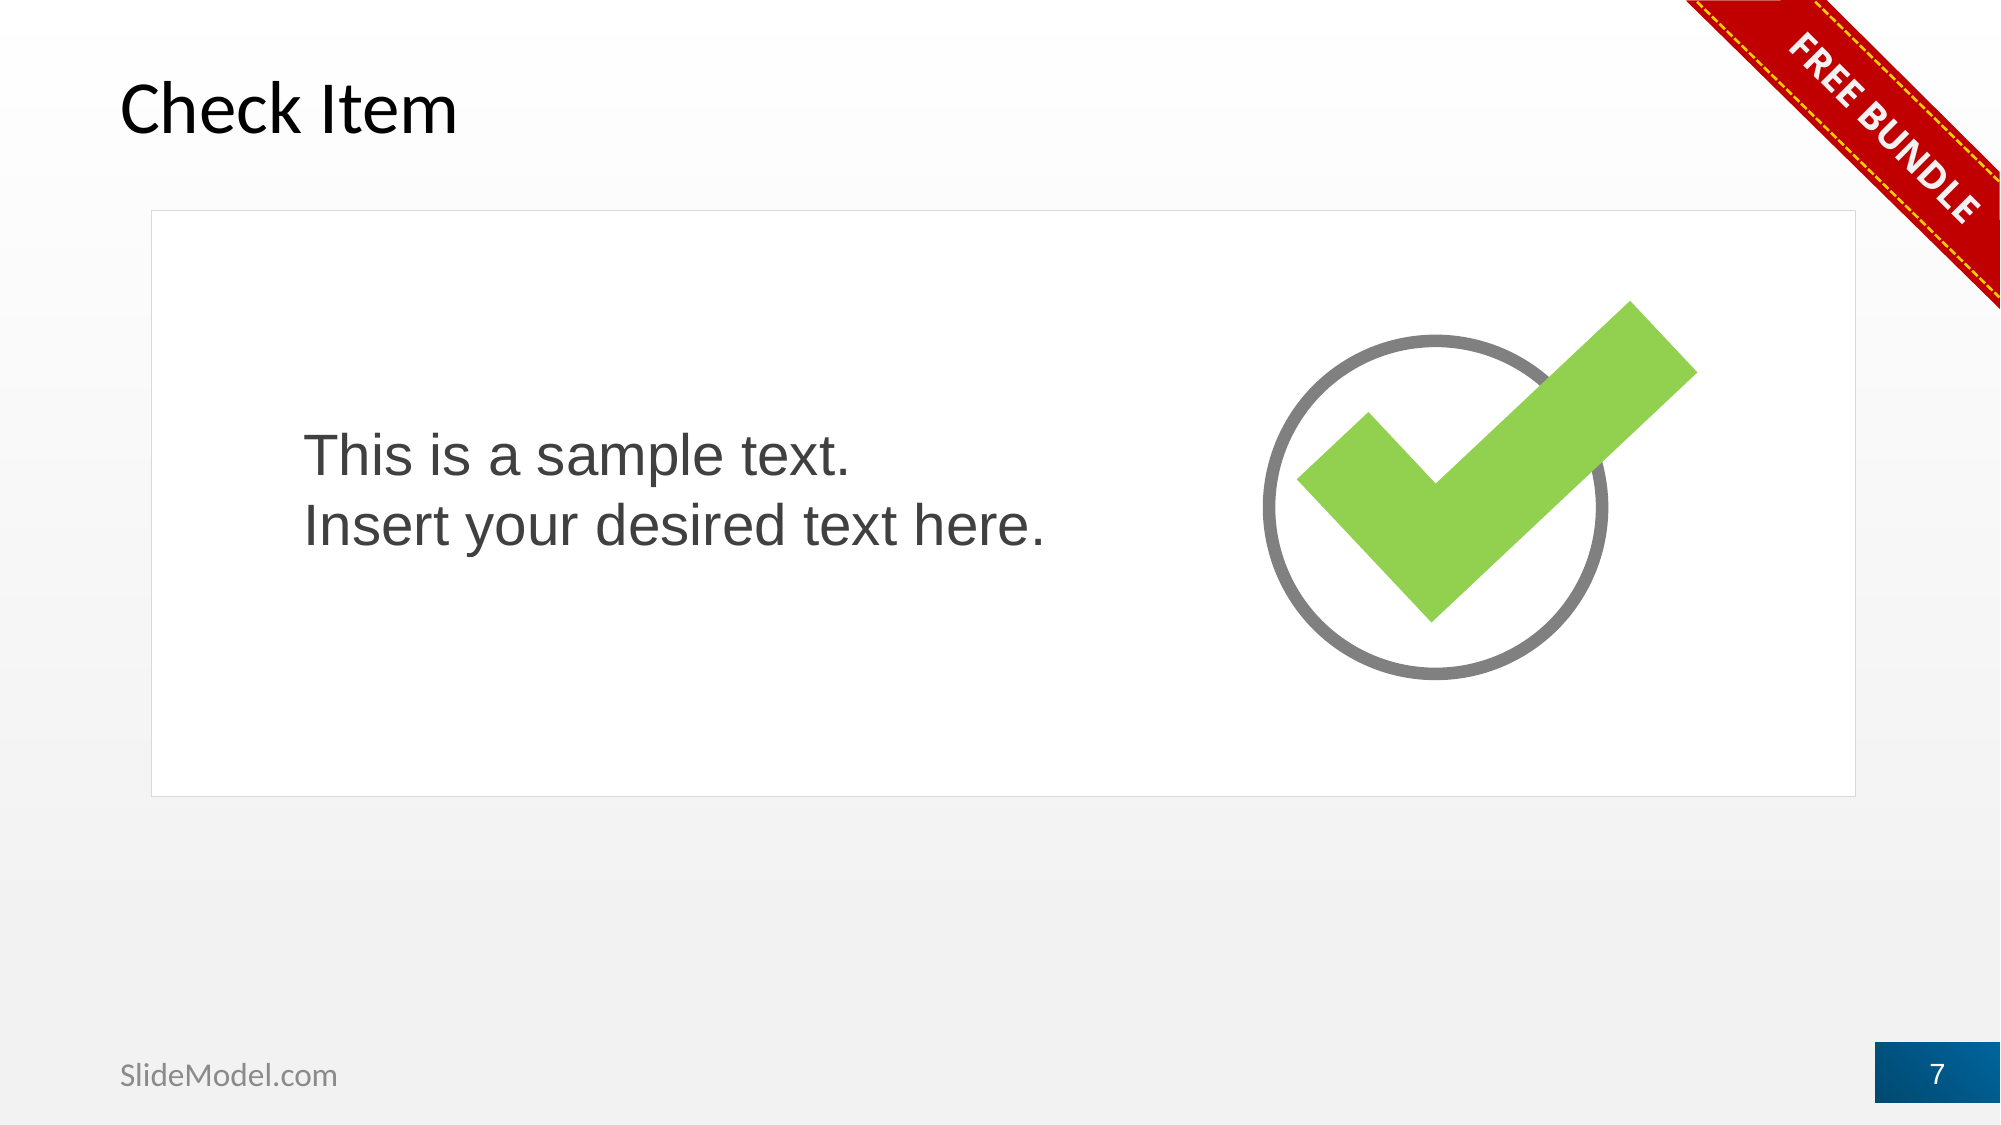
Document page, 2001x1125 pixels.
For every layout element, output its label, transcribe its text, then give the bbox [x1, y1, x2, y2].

title Check Item [99, 45, 1200, 162]
footer SlideModel.com [99, 1042, 734, 1103]
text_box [1696, 0, 2000, 341]
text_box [151, 210, 1856, 798]
slide_number 7 [1875, 1042, 2000, 1103]
